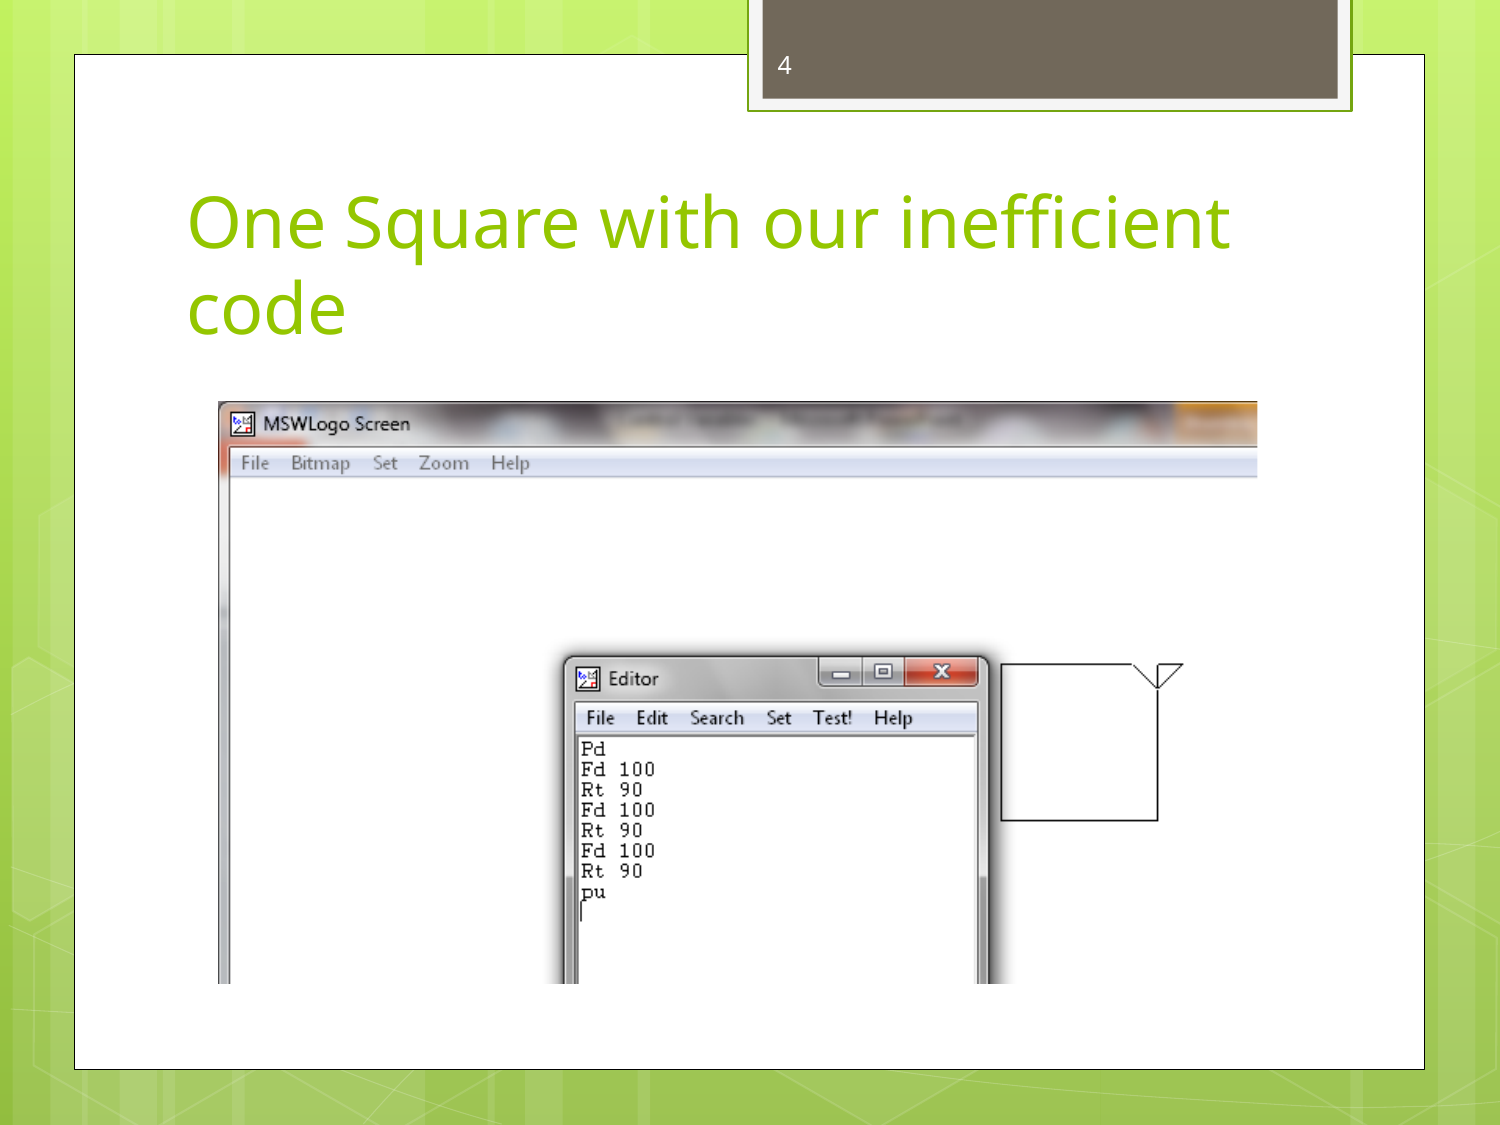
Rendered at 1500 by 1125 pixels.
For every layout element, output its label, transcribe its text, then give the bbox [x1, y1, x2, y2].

title One Square with our inefficient code [171, 168, 1324, 357]
slide_number 4 [762, 36, 982, 97]
picture [216, 399, 1258, 984]
